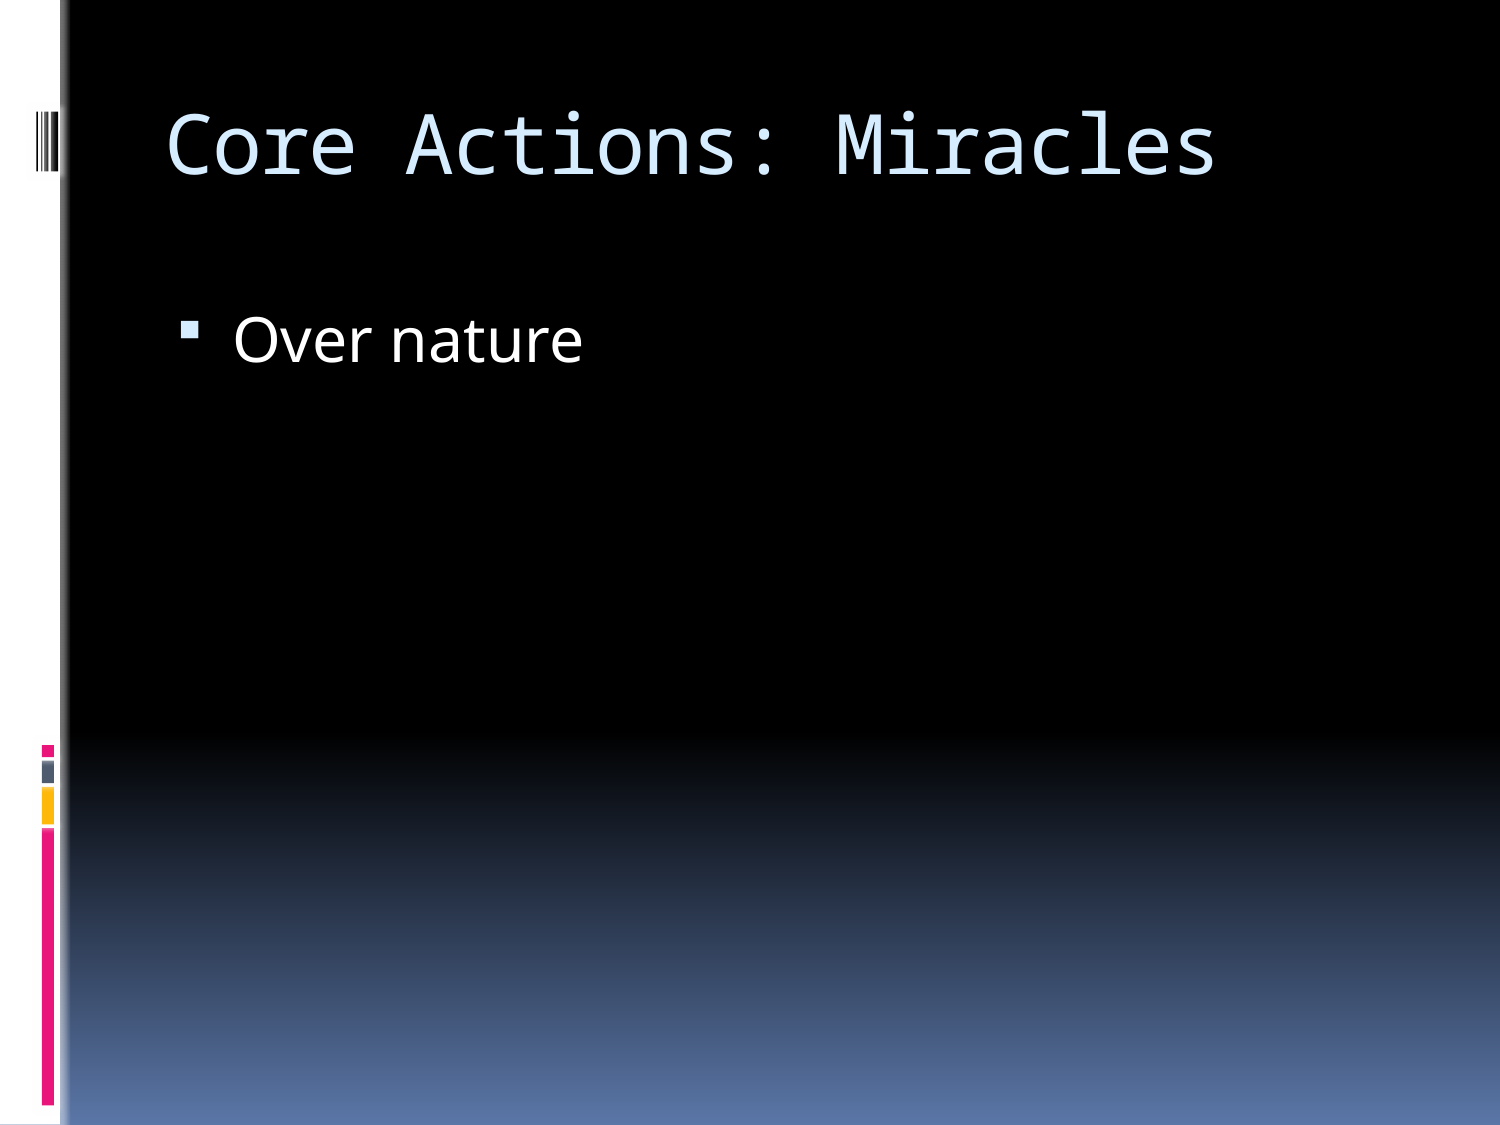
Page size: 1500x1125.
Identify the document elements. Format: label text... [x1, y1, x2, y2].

list Over nature [150, 292, 1425, 1043]
title Core Actions: Miracles [150, 83, 1425, 234]
